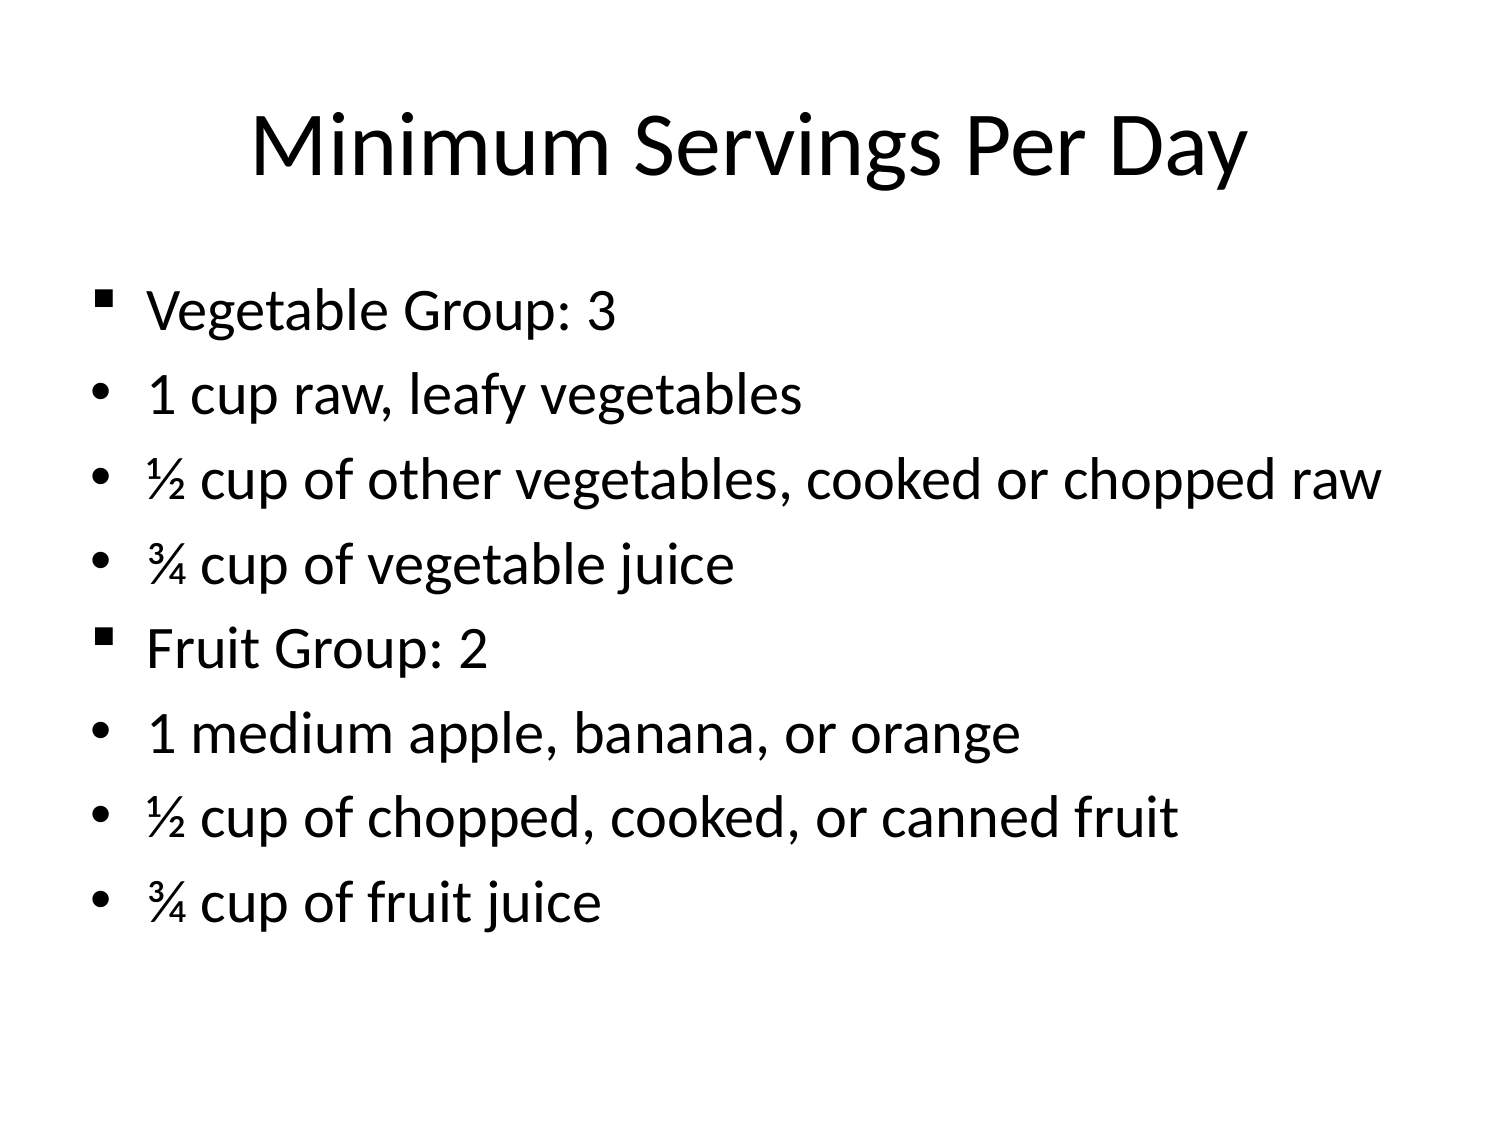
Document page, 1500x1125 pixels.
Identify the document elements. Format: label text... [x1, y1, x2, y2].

list Vegetable Group: 3 1 cup raw, leafy vegetables ½ cup of other vegetables, cooked or chopped raw ¾ cup of vegetable juice Fruit Group: 2 1 medium apple, banana, or orange ½ cup of chopped, cooked, or canned fruit ¾ cup of fruit juice [75, 262, 1425, 1005]
title Minimum Servings Per Day [75, 45, 1425, 233]
